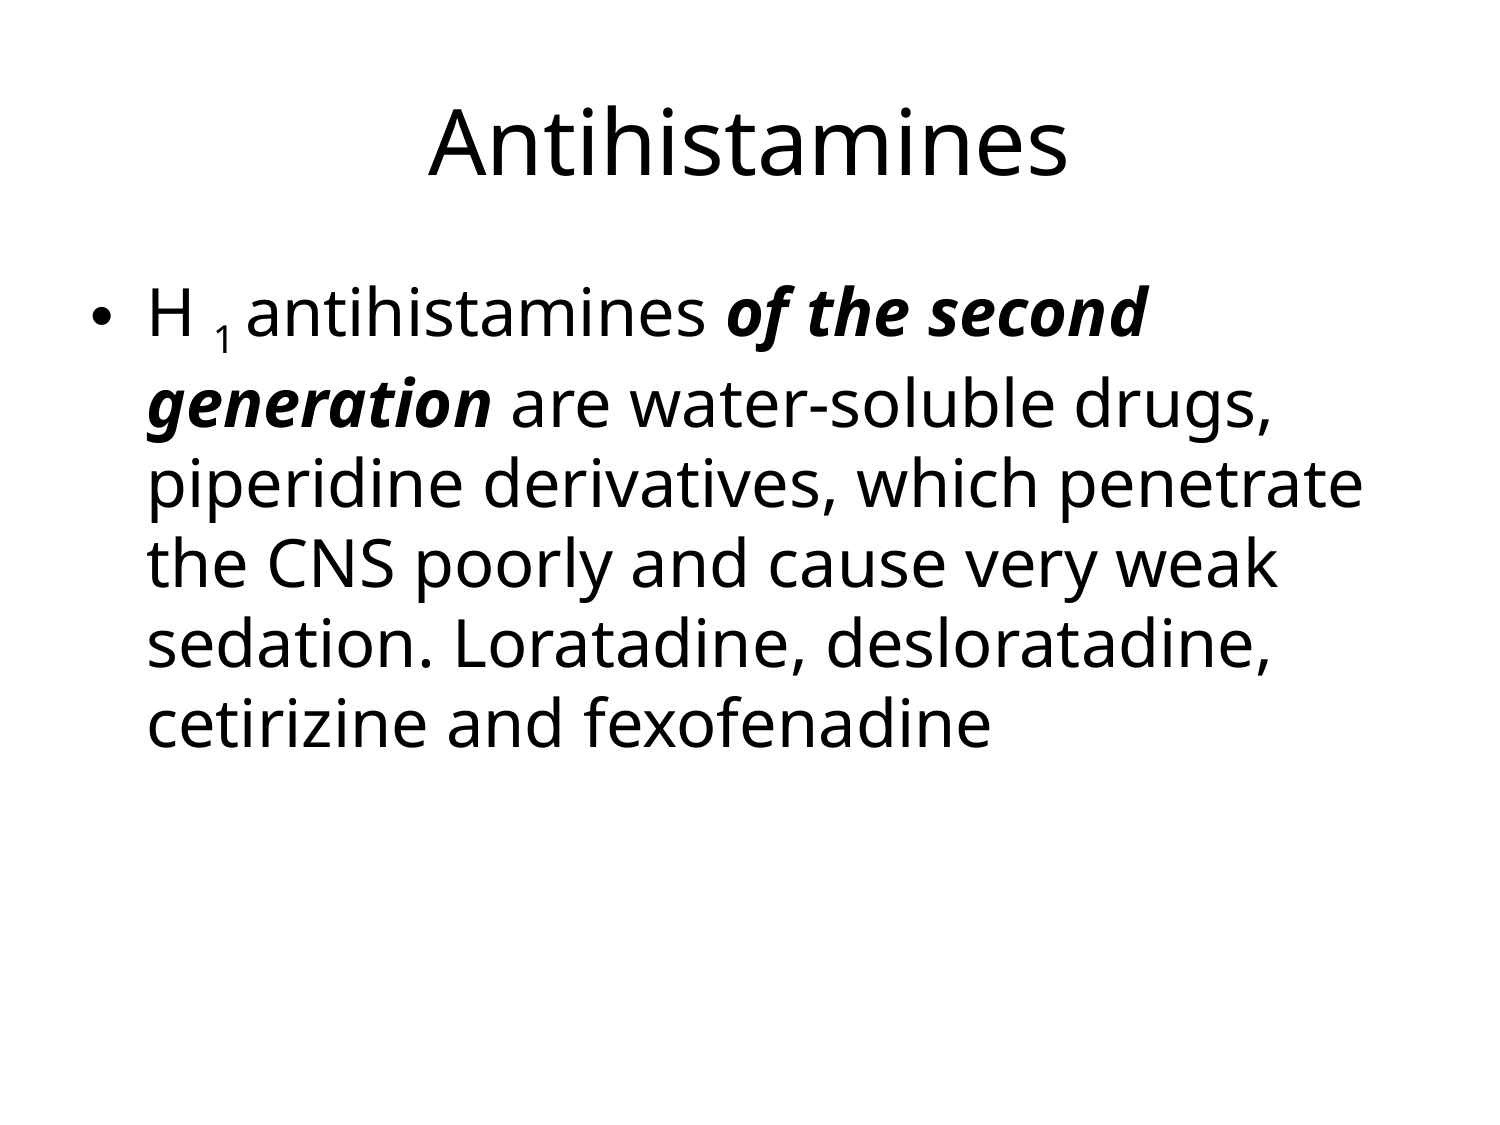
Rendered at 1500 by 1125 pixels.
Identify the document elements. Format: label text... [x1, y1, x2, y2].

list H 1 antihistamines of the second generation are water-soluble drugs, piperidine derivatives, which penetrate the CNS poorly and cause very weak sedation. Loratadine, desloratadine, cetirizine and fexofenadine [75, 262, 1425, 1005]
title Antihistamines [75, 45, 1425, 233]
